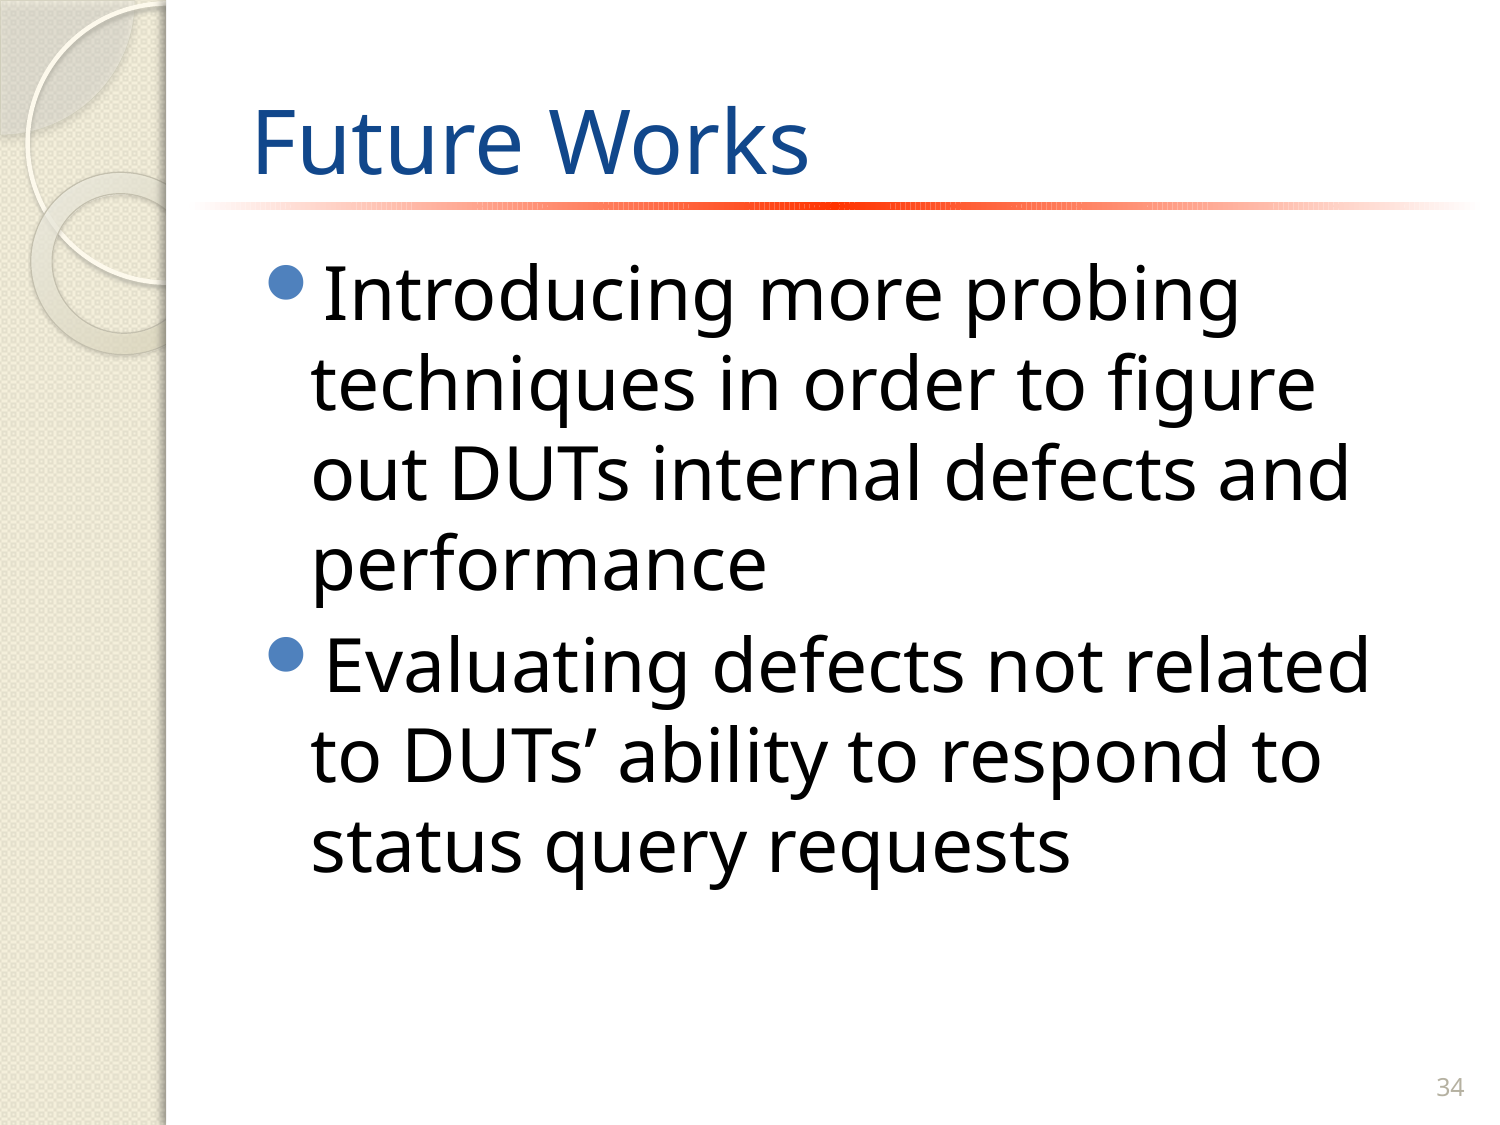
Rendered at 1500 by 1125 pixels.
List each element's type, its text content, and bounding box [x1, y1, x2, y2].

title Future Works [235, 45, 1466, 233]
list Introducing more probing techniques in order to figure out DUTs internal defects and performance Evaluating defects not related to DUTs’ ability to respond to status query requests [235, 237, 1466, 1025]
slide_number 34 [1413, 1034, 1488, 1113]
